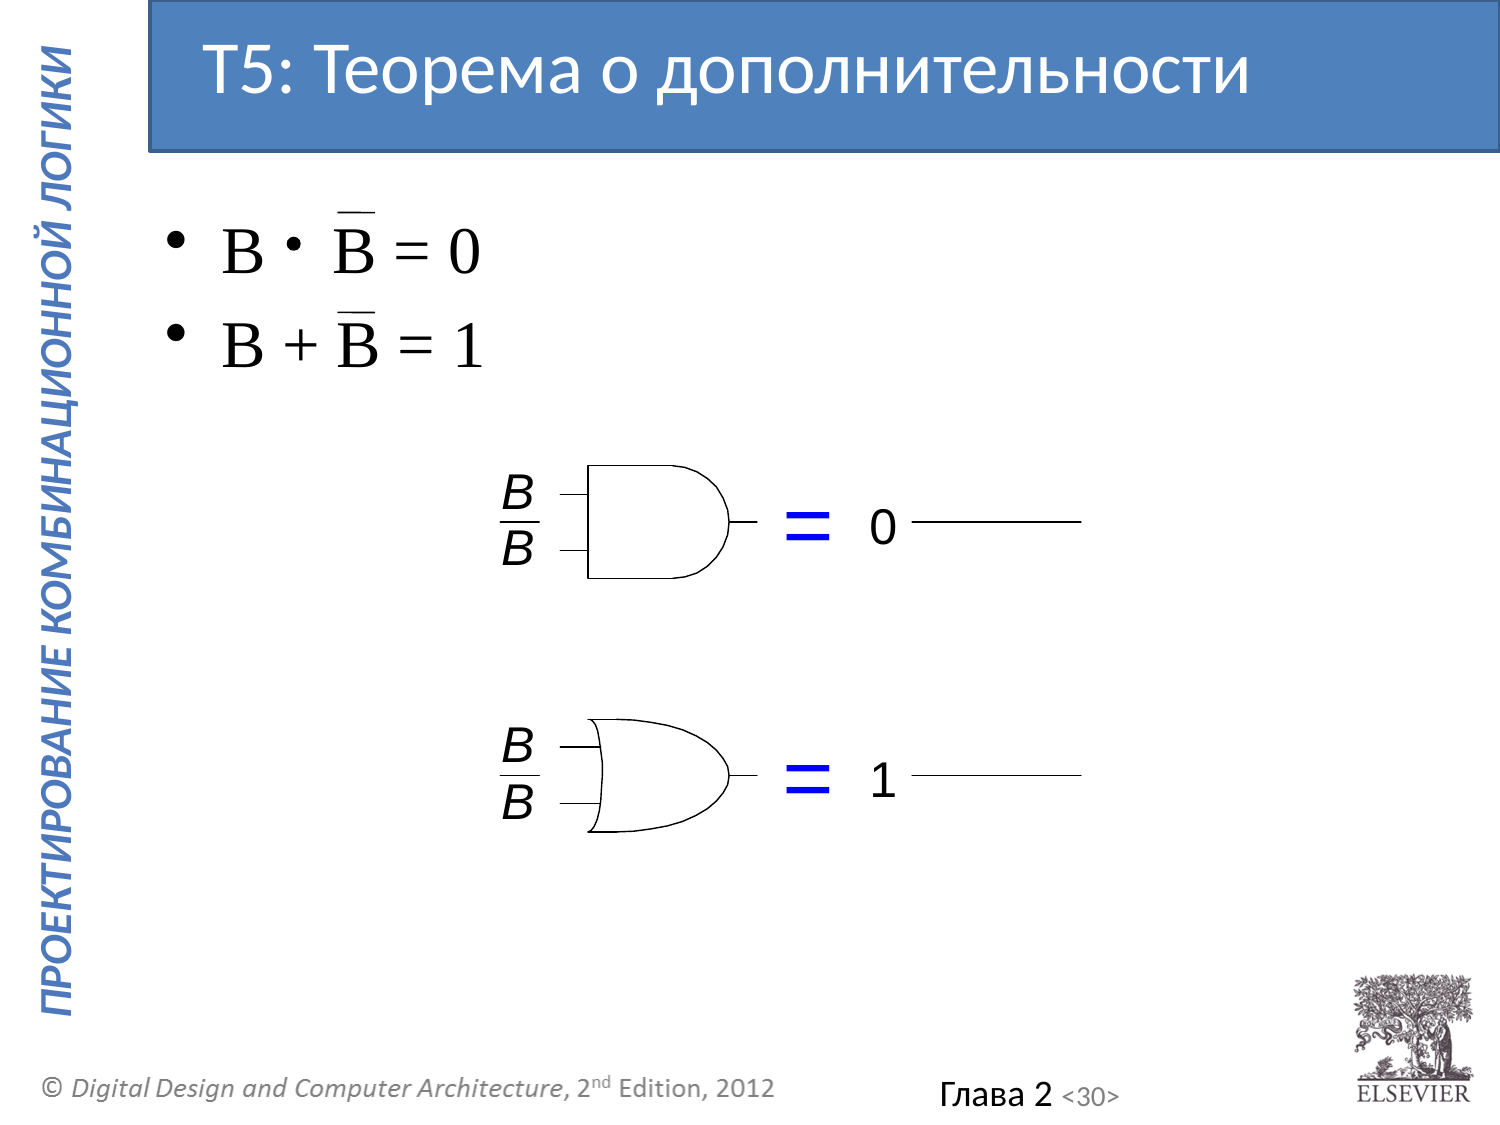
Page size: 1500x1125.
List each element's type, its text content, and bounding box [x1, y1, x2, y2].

text_box [287, 237, 300, 250]
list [449, 449, 1089, 865]
text_box T5: Теорема о дополнительности [187, 11, 1488, 116]
text_box B B = 0 B + B = 1 [150, 199, 1450, 1013]
picture [0, 0, 1500, 1125]
